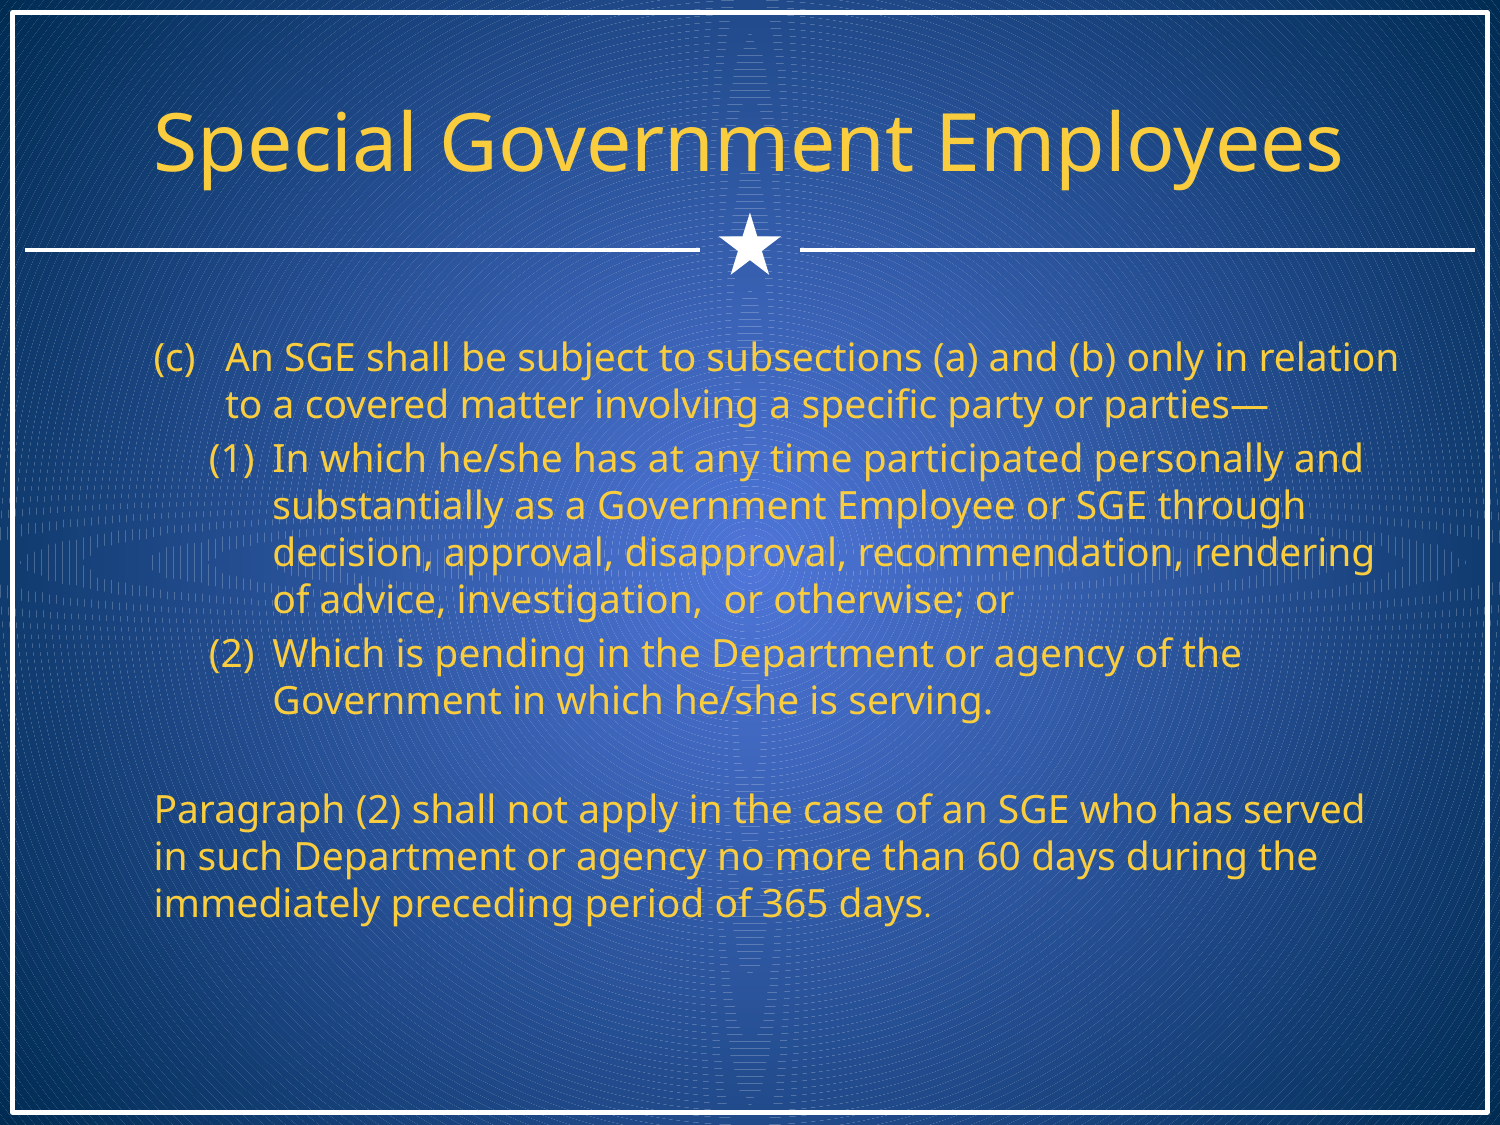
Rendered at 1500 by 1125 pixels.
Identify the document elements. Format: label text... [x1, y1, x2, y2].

title Special Government Employees [75, 45, 1425, 233]
list An SGE shall be subject to subsections (a) and (b) only in relation to a covered matter involving a specific party or parties— In which he/she has at any time participated personally and substantially as a Government Employee or SGE through decision, approval, disapproval, recommendation, rendering of advice, investigation, or otherwise; or Which is pending in the Department or agency of the Government in which he/she is serving. Paragraph (2) shall not apply in the case of an SGE who has served in such Department or agency no more than 60 days during the immediately preceding period of 365 days. [75, 324, 1425, 1005]
